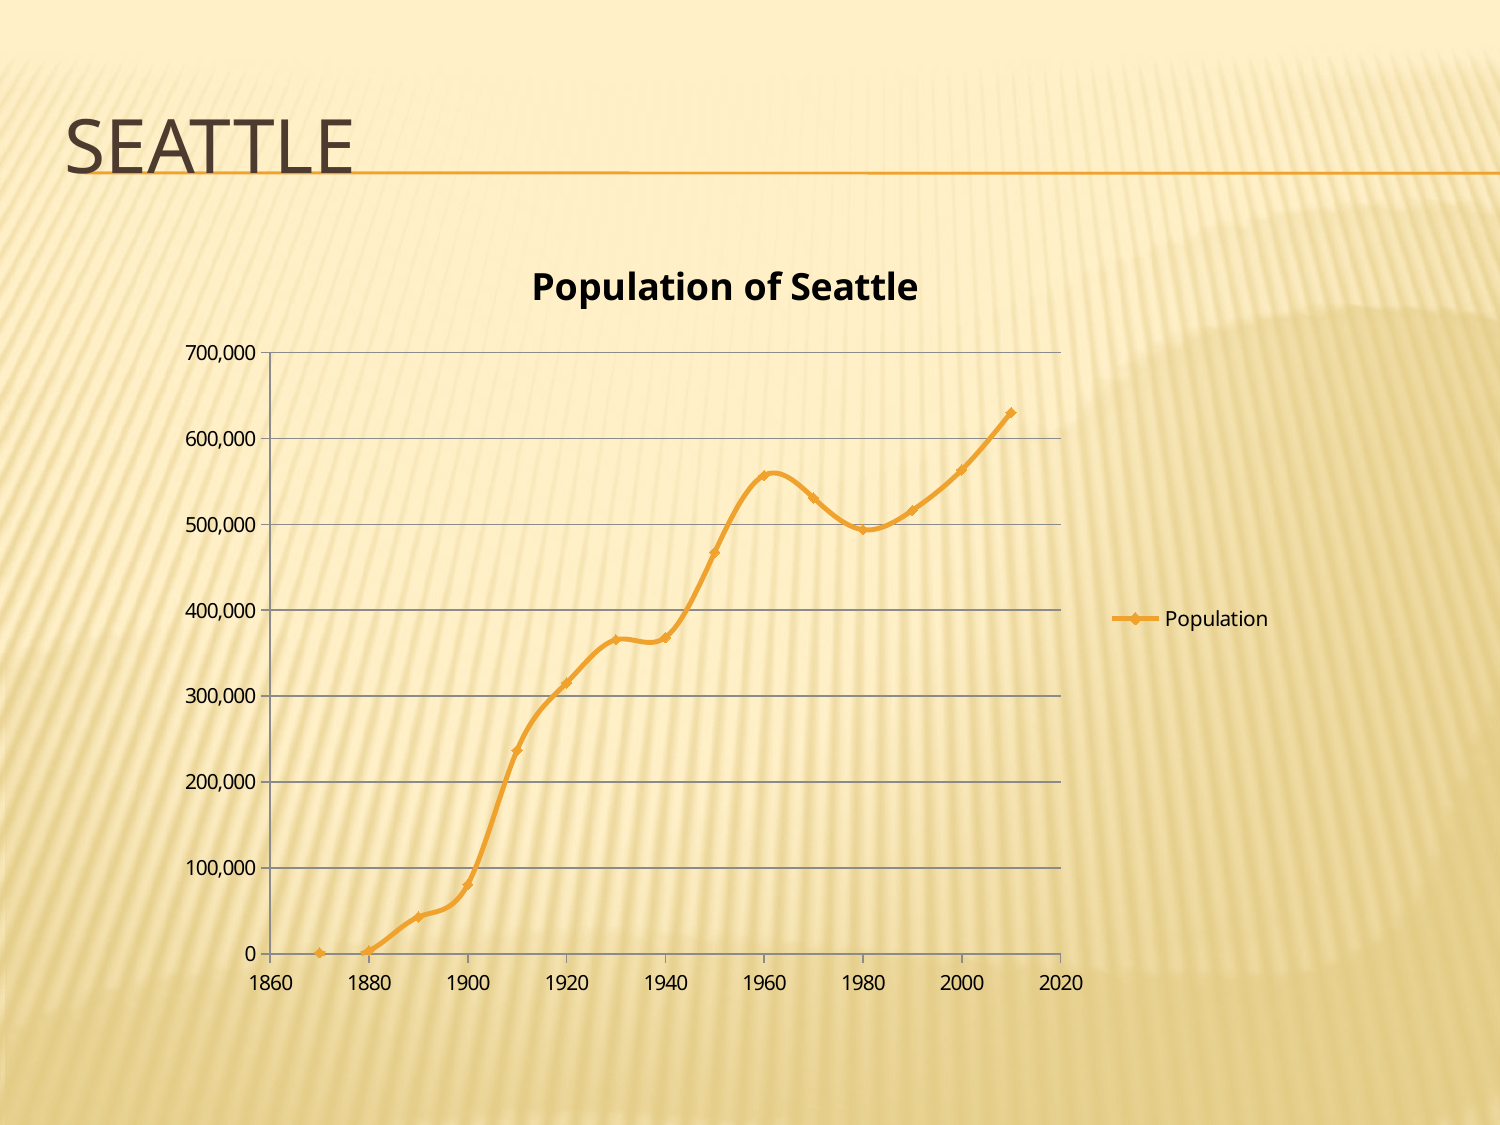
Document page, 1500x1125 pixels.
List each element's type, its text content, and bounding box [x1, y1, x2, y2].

chart [162, 224, 1288, 1013]
title Seattle [49, 75, 1475, 213]
